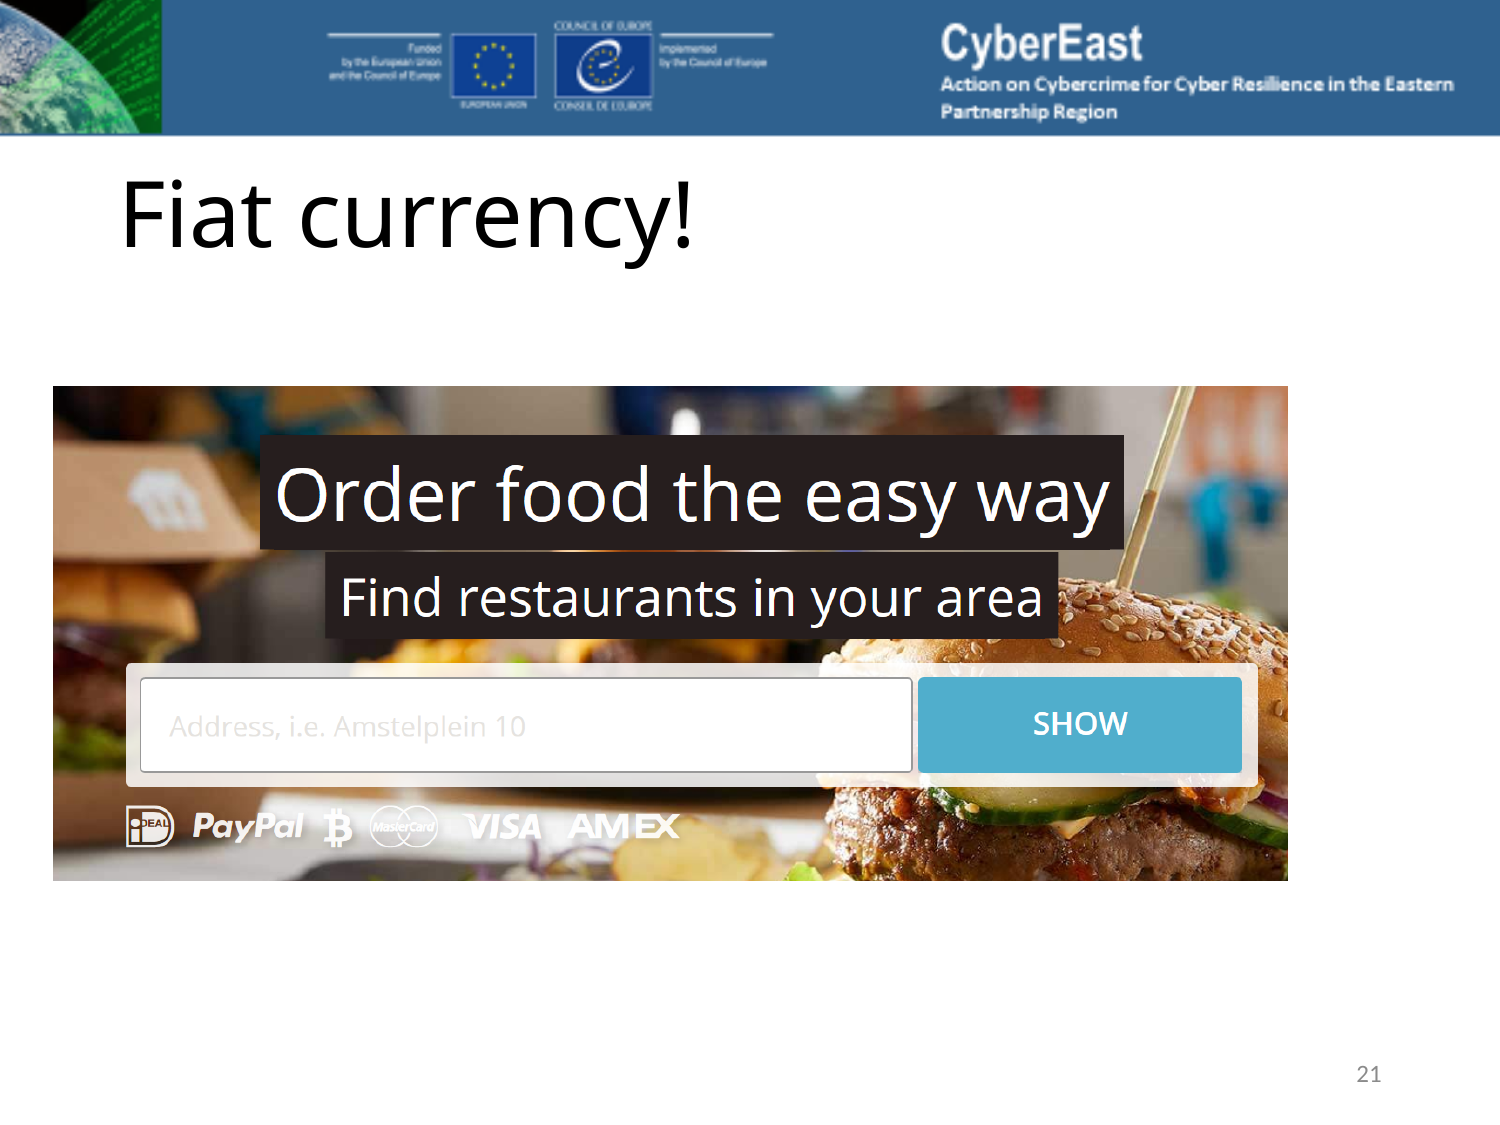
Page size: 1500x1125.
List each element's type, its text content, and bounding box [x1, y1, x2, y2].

picture [0, 0, 1500, 1125]
slide_number 21 [1059, 1042, 1397, 1103]
title Fiat currency! [103, 59, 1397, 278]
